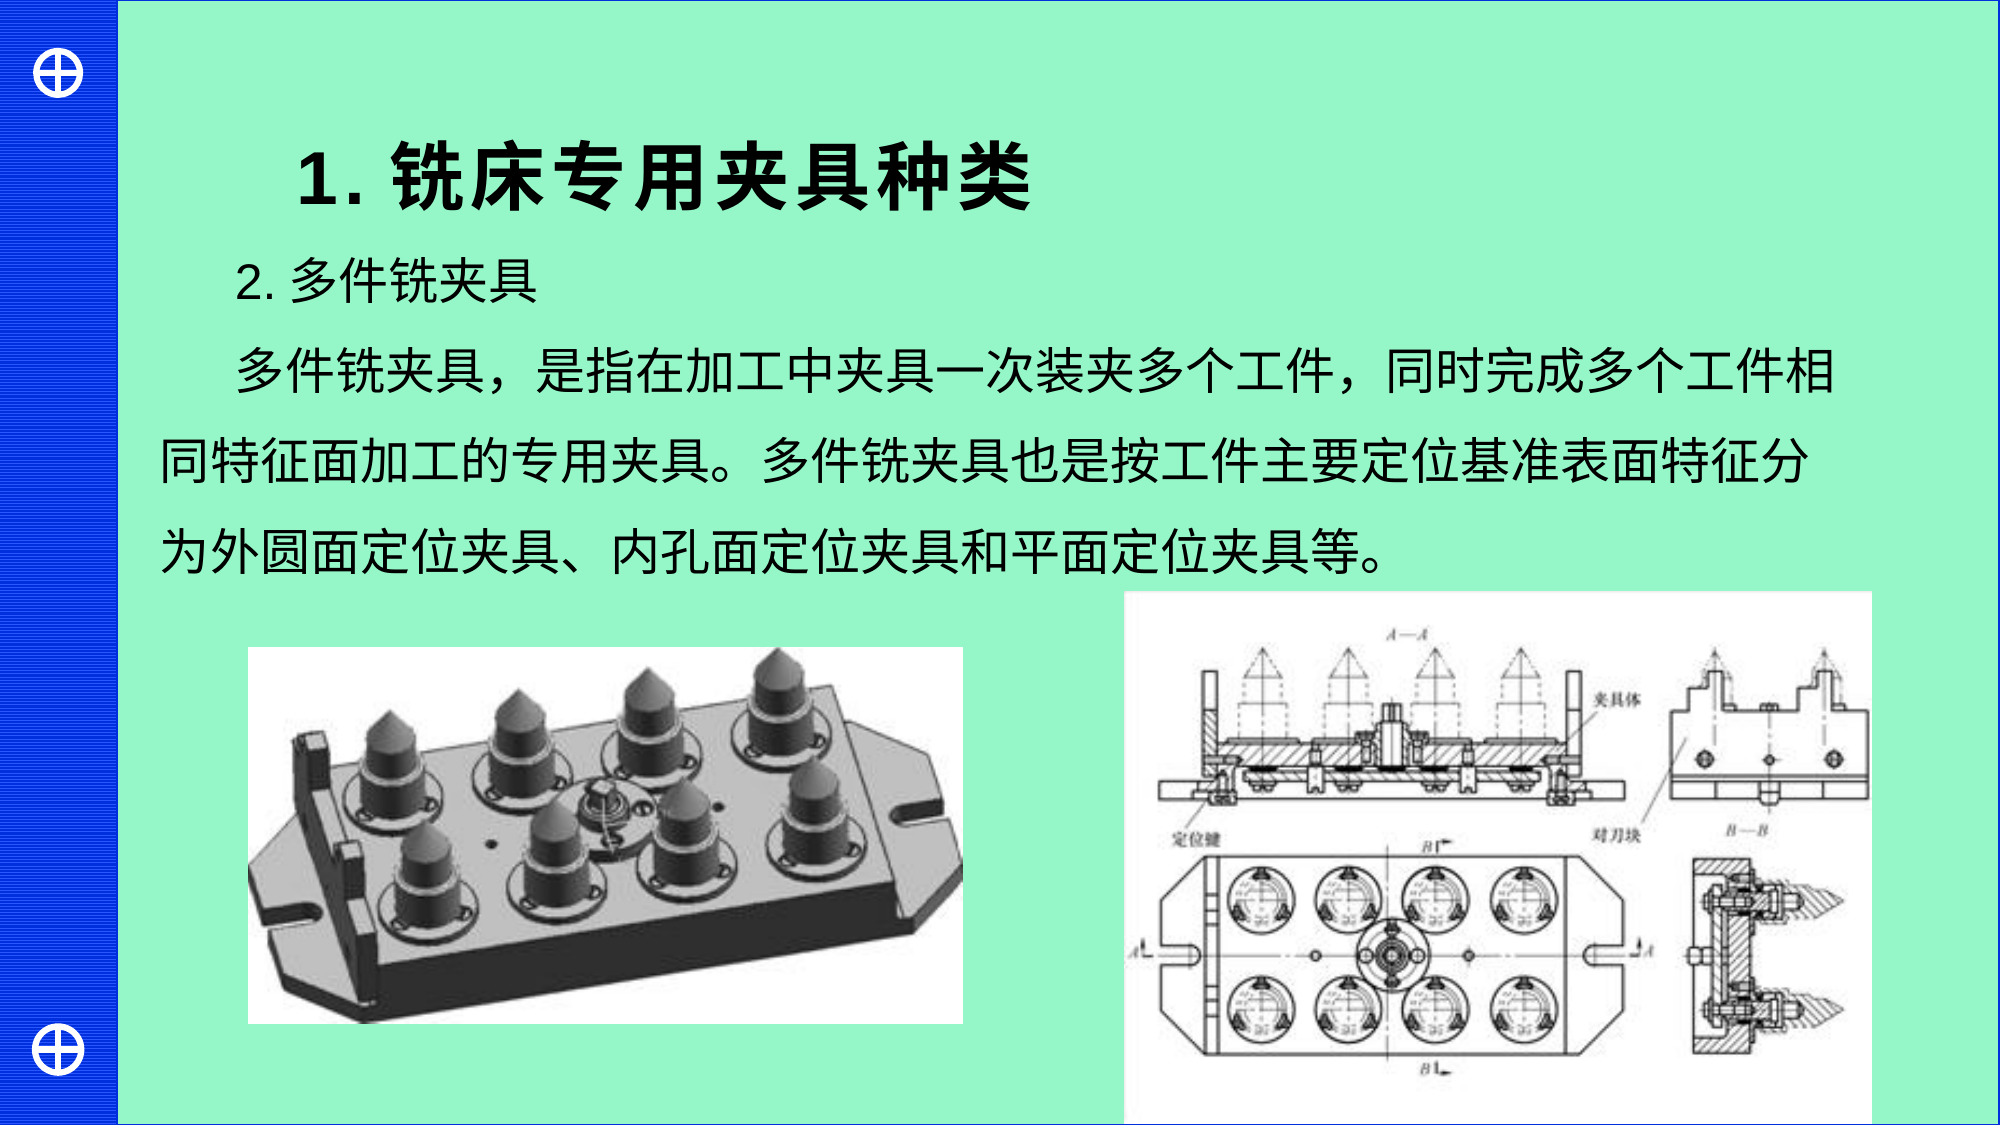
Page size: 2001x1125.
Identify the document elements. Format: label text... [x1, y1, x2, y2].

text_box 1.铣床专用夹具种类 [173, 106, 1462, 212]
picture [1124, 591, 1872, 1124]
text_box 2.多件铣夹具 多件铣夹具，是指在加工中夹具一次装夹多个工件，同时完成多个工件相同特征面加工的专用夹具。多件铣夹具也是按工件主要定位基准表面特征分为外圆面定位夹具、内孔面定位夹具和平面定位夹具等。 [145, 212, 1853, 588]
picture [248, 647, 963, 1024]
